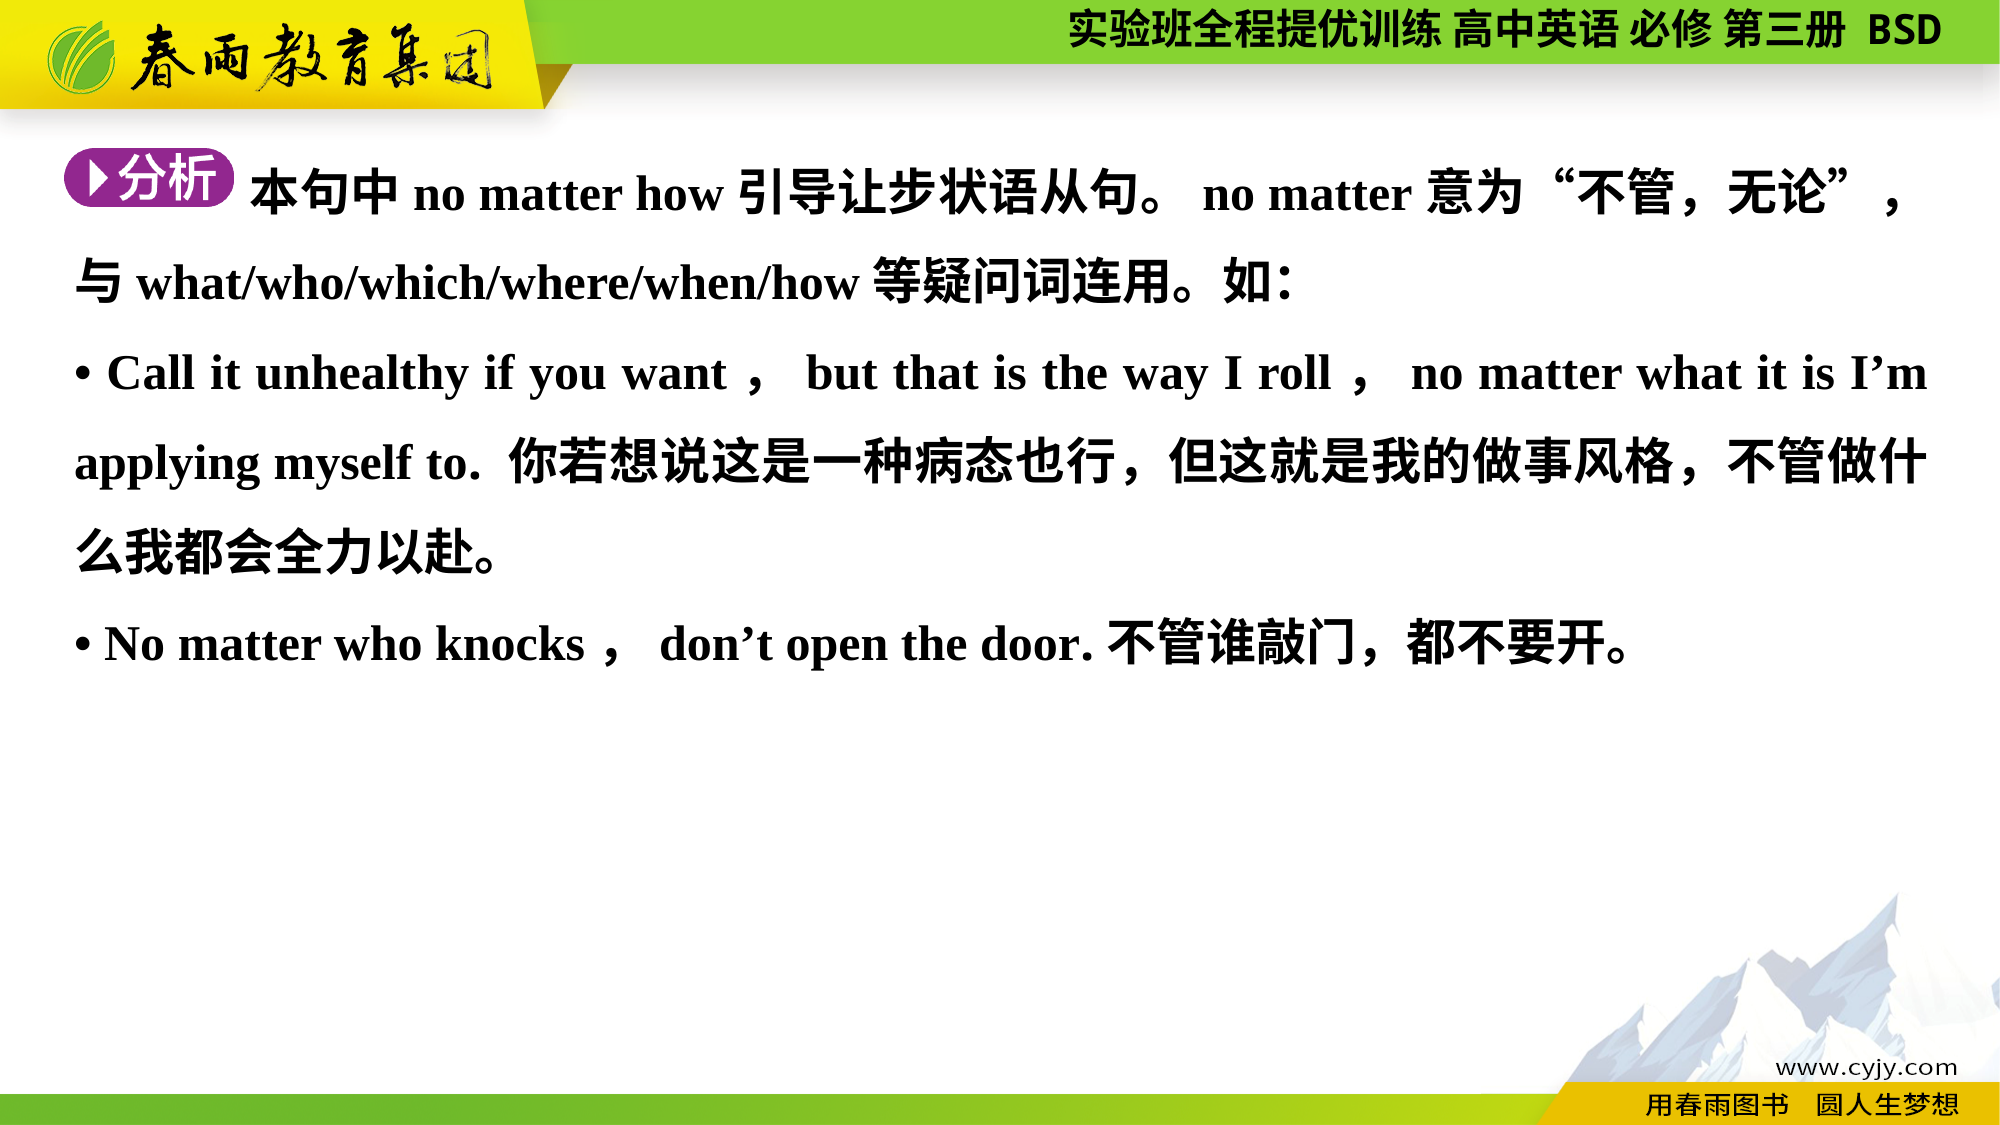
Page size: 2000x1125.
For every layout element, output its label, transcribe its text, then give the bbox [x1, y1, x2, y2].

list 本句中no matter how引导让步状语从句。no matter意为“不管，无论”，与what/who/which/where/when/how等疑问词连用。如： • Call it unhealthy if you want，but that is the way I roll，no matter what it is I’m applying myself to. 你若想说这是一种病态也行，但这就是我的做事风格，不管做什么我都会全力以赴。 • No matter who knocks，don’t open the door.不管谁敲门，都不要开。 [59, 122, 1944, 672]
picture [0, 0, 2000, 1125]
